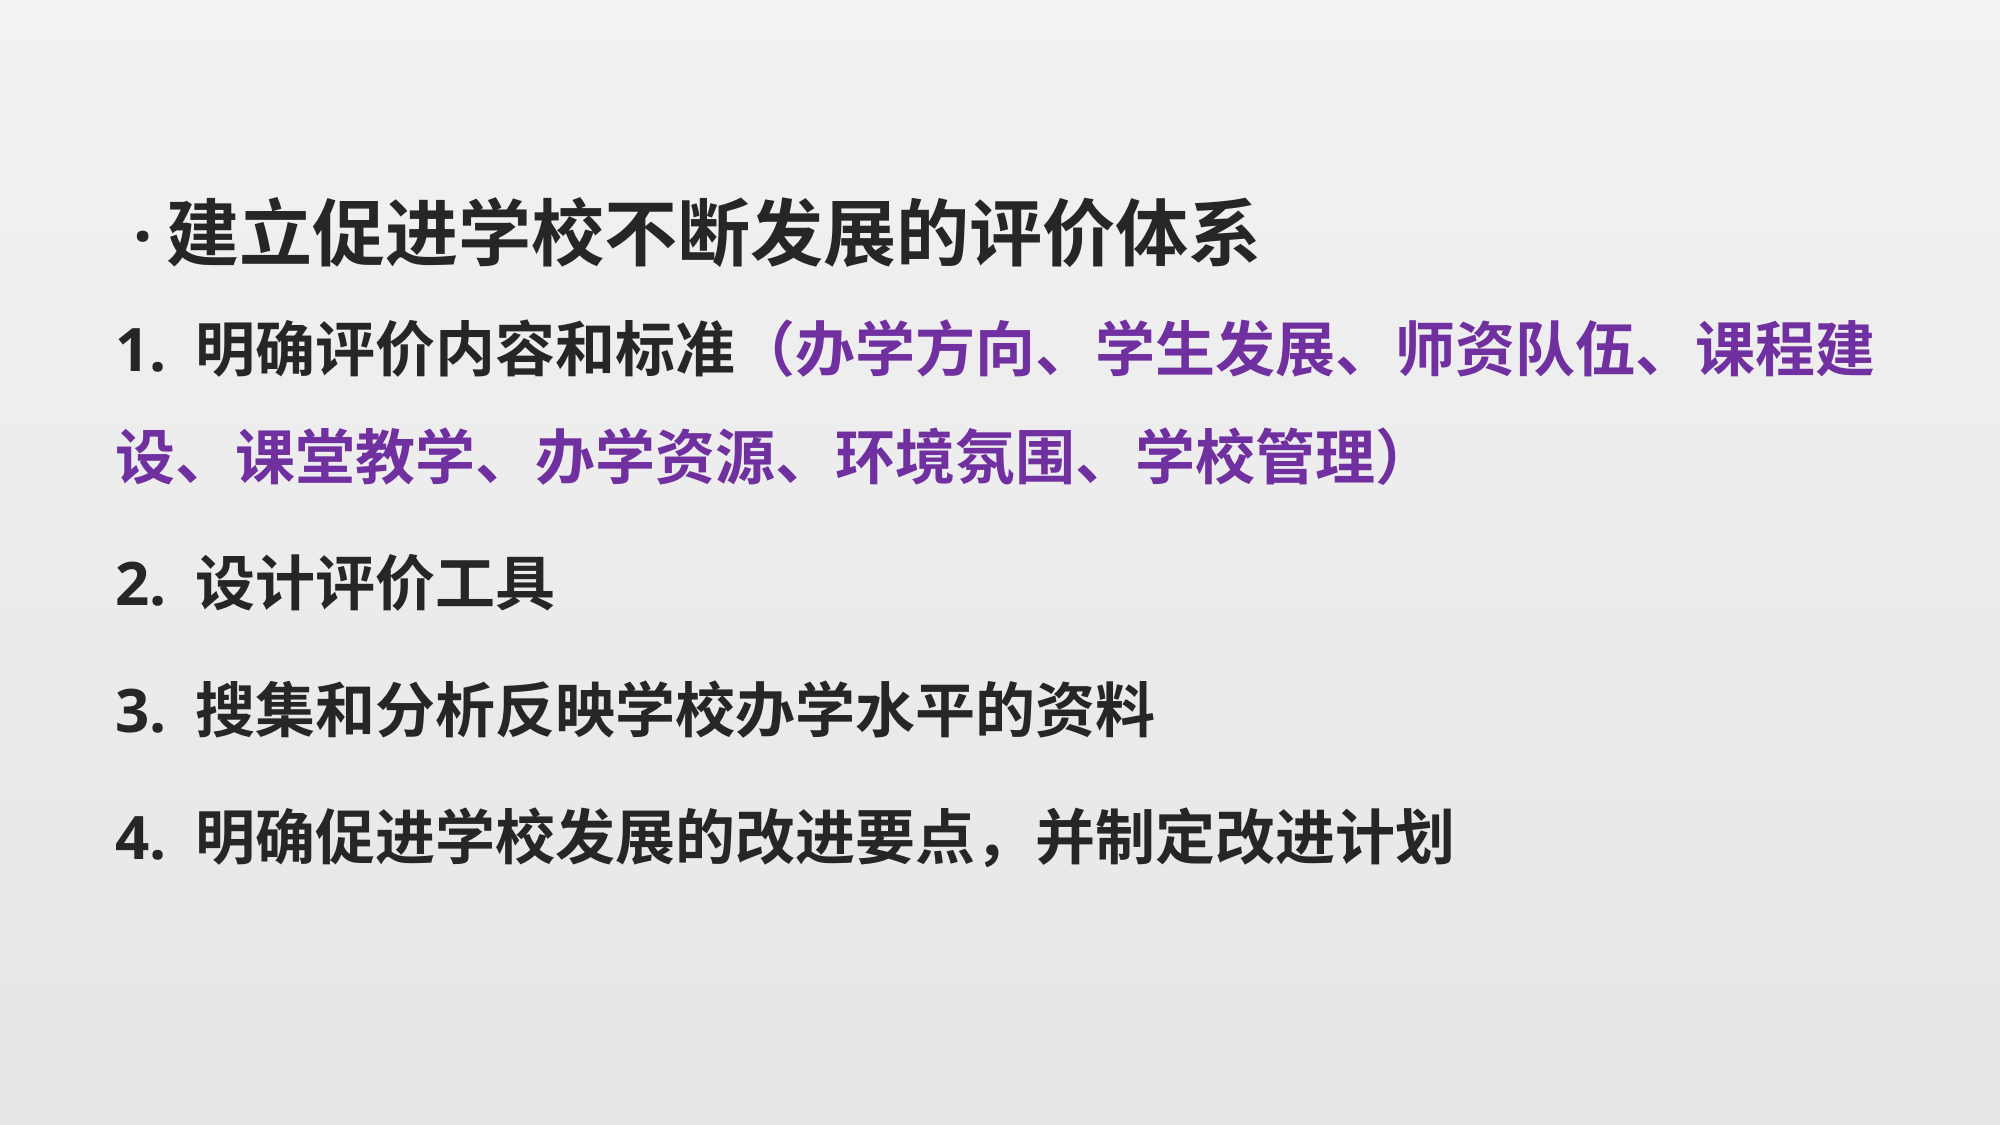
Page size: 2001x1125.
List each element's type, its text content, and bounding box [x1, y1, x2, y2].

list ·建立促进学校不断发展的评价体系 1. 明确评价内容和标准（办学方向、学生发展、师资队伍、课程建设、课堂教学、办学资源、环境氛围、学校管理） 2. 设计评价工具 3. 搜集和分析反映学校办学水平的资料 4. 明确促进学校发展的改进要点，并制定改进计划 [95, 133, 1953, 883]
